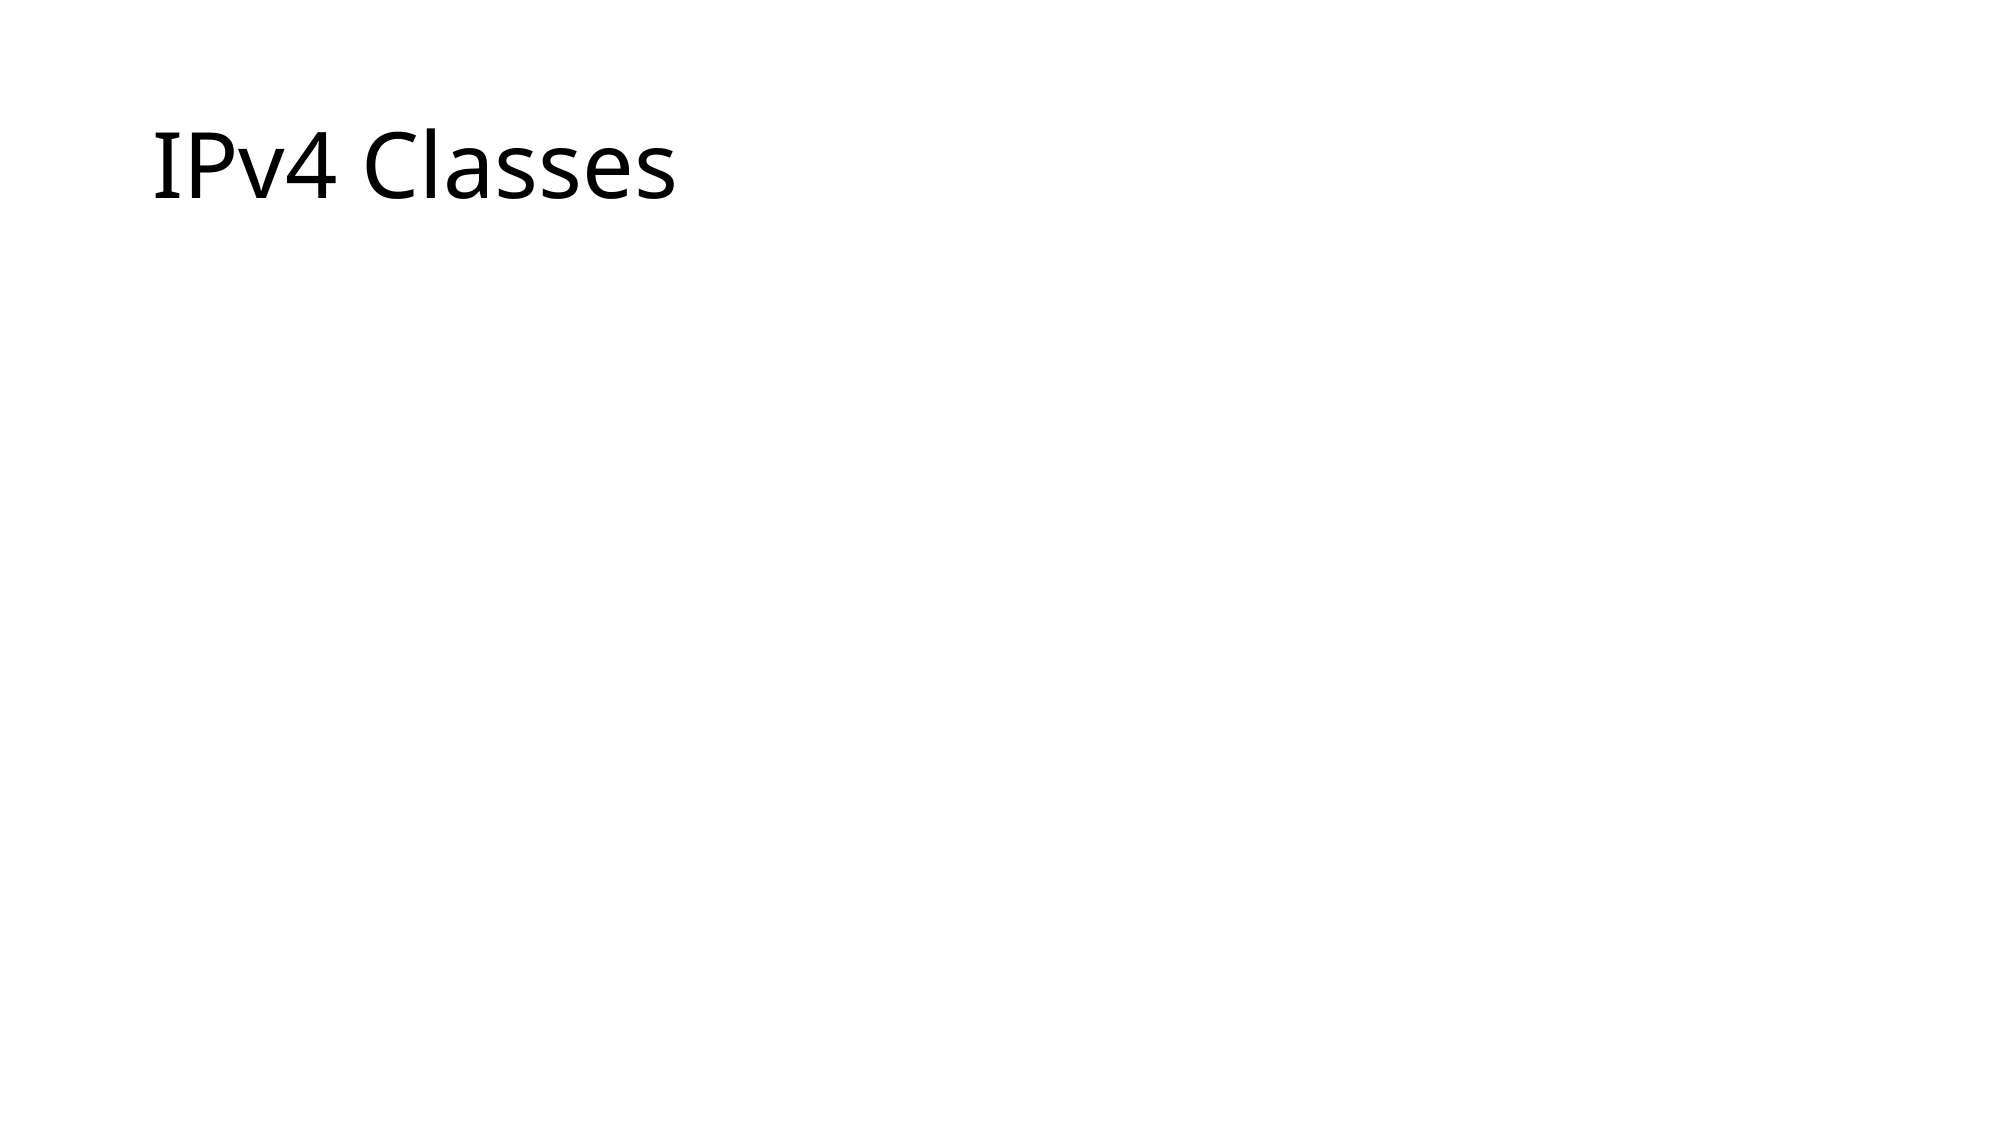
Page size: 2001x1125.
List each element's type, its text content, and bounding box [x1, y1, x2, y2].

title IPv4 Classes [137, 59, 1863, 278]
